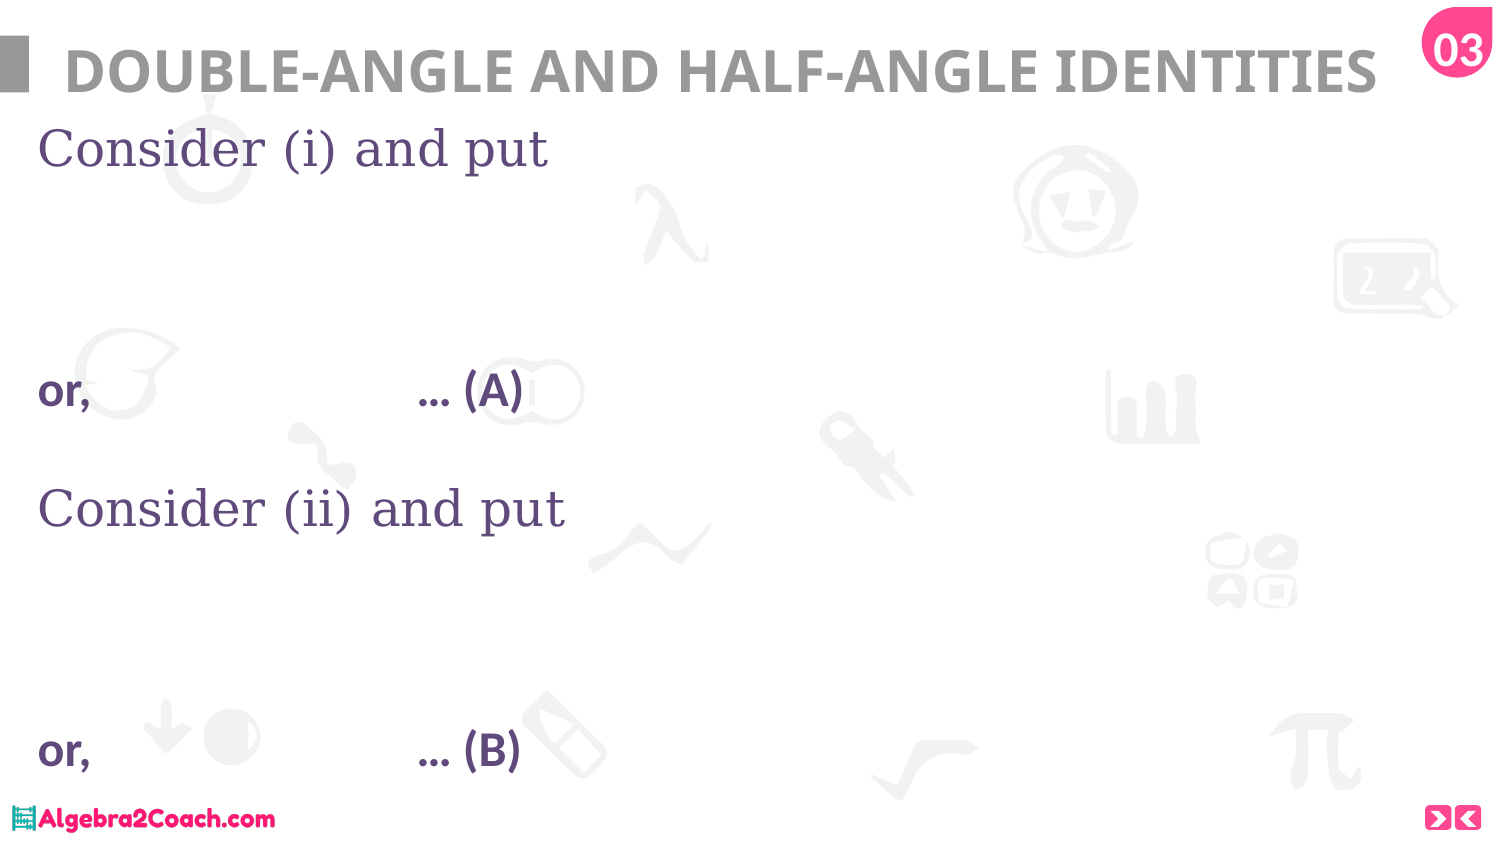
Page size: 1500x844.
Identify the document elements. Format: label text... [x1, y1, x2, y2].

picture [10, 803, 277, 835]
text_box 03 [1418, 9, 1500, 85]
title DOUBLE-ANGLE AND HALF-ANGLE IDENTITIES [22, 45, 1419, 92]
